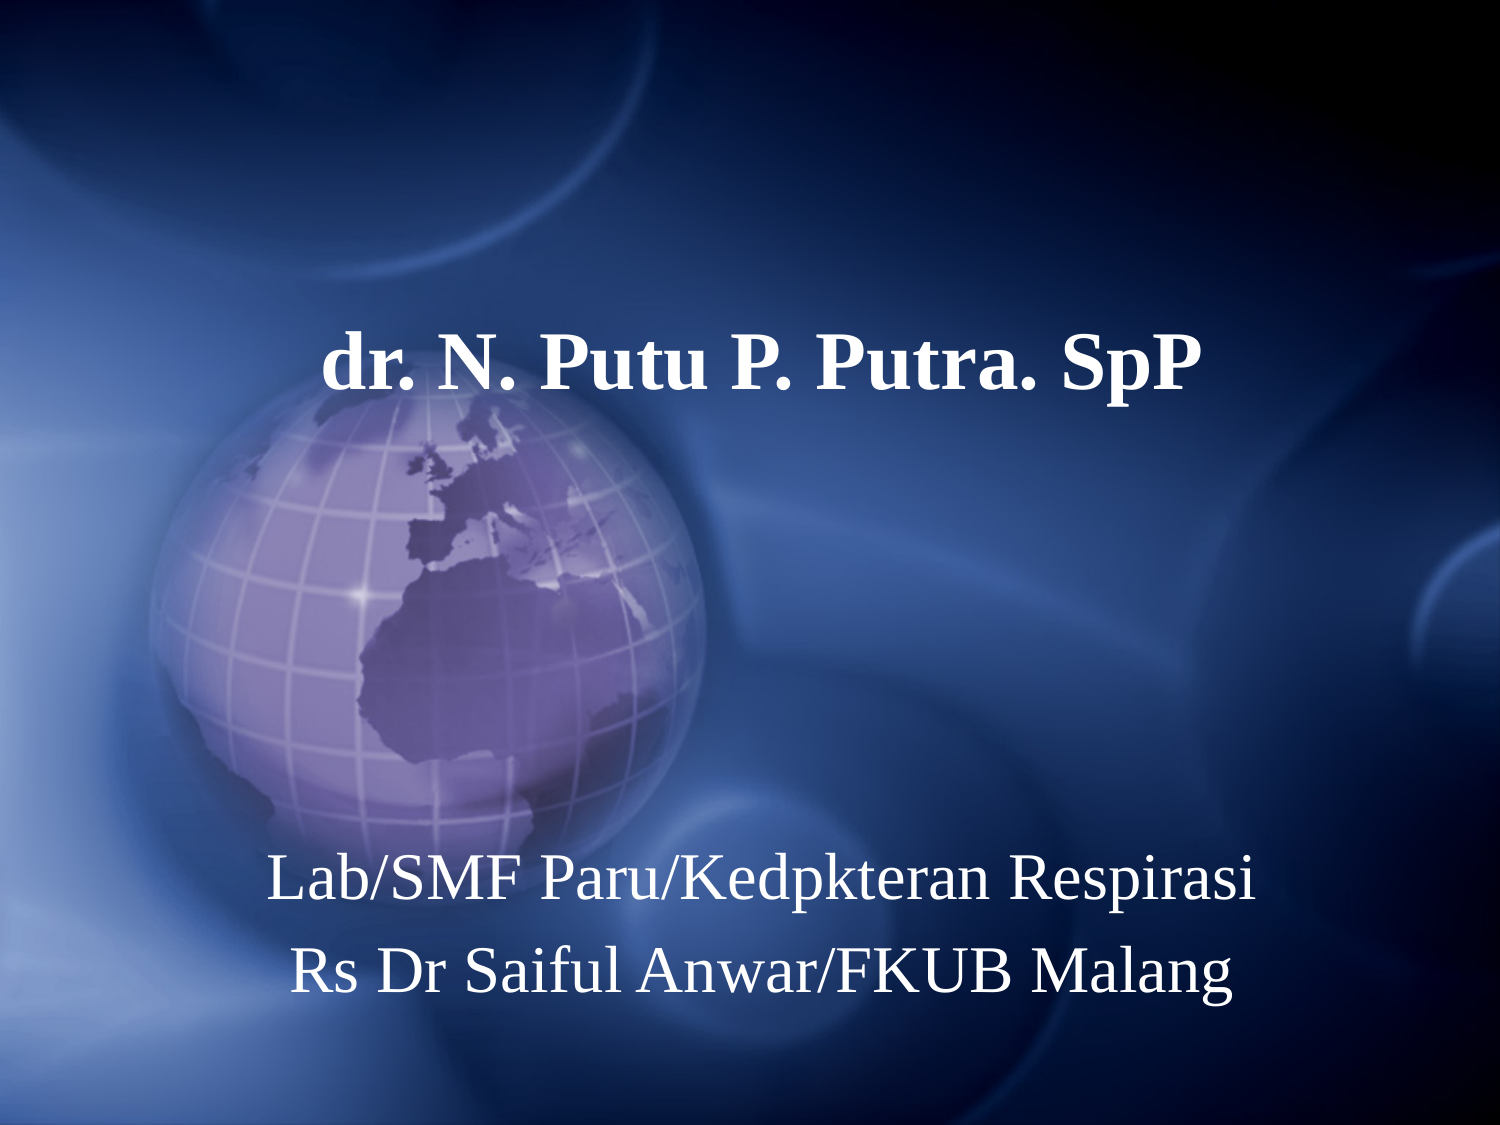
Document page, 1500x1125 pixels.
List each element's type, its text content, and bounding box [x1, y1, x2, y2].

picture [0, 0, 1500, 1125]
title dr. N. Putu P. Putra. SpP [162, 187, 1363, 526]
subtitle Lab/SMF Paru/Kedpkteran Respirasi Rs Dr Saiful Anwar/FKUB Malang [237, 824, 1288, 988]
